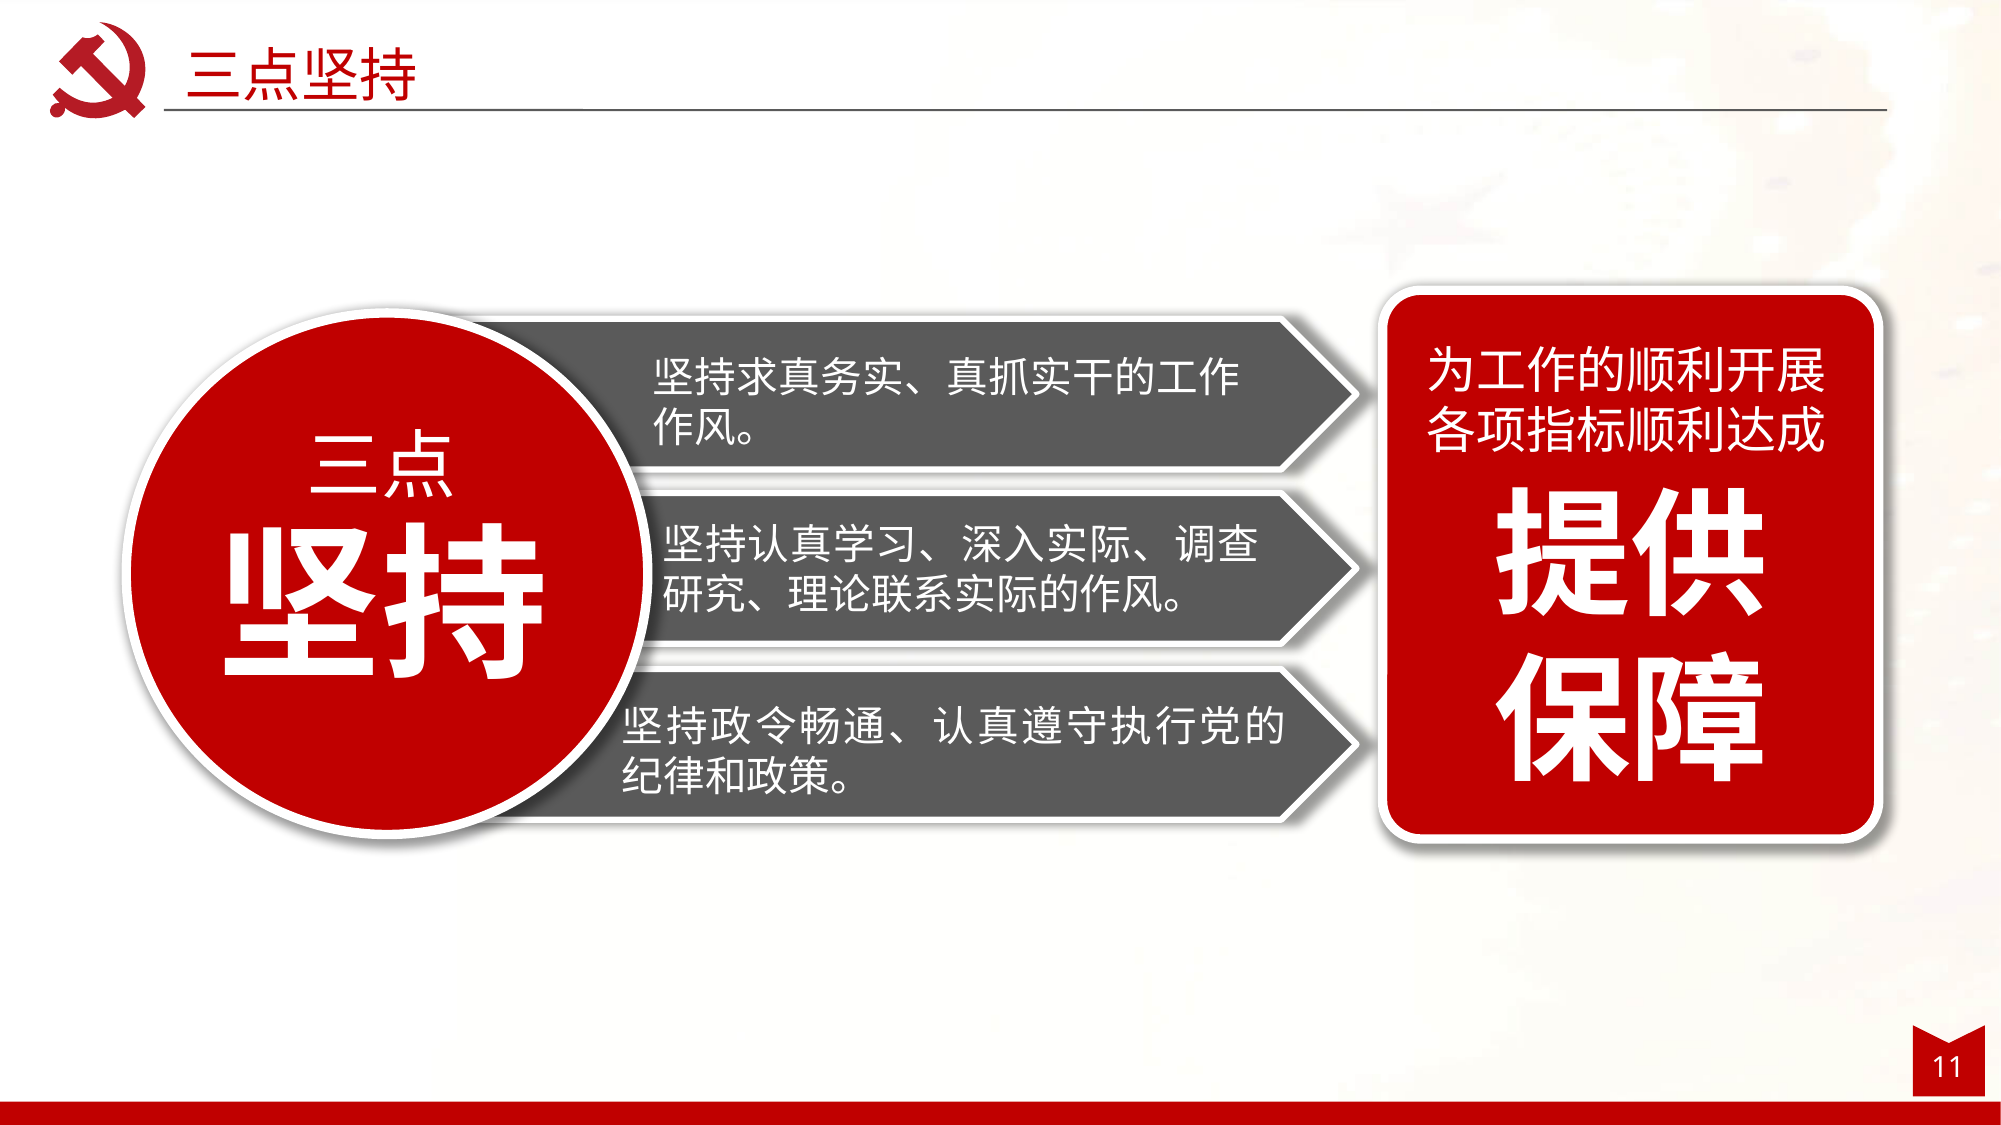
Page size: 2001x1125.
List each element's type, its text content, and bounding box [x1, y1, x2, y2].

text_box 坚持认真学习、深入实际、调查研究、理论联系实际的作风。 [647, 510, 1274, 626]
text_box [651, 492, 1357, 644]
text_box [49, 22, 146, 119]
text_box 坚持政令畅通、认真遵守执行党的纪律和政策。 [606, 692, 1301, 808]
text_box 为工作的顺利开展 各项指标顺利达成 [1389, 331, 1863, 466]
text_box 三点 [292, 410, 472, 490]
text_box [1382, 290, 1879, 839]
text_box 三点坚持 [169, 111, 1573, 116]
text_box 提供保障 [1467, 459, 1794, 805]
text_box 三点坚持 [169, 29, 1573, 110]
text_box [475, 318, 1357, 470]
text_box [640, 668, 1357, 800]
text_box 坚持 [200, 490, 564, 705]
text_box [126, 312, 647, 835]
text_box 坚持求真务实、真抓实干的工作作风。 [637, 343, 1255, 459]
picture [0, 0, 2001, 1101]
text_box [518, 748, 1293, 820]
